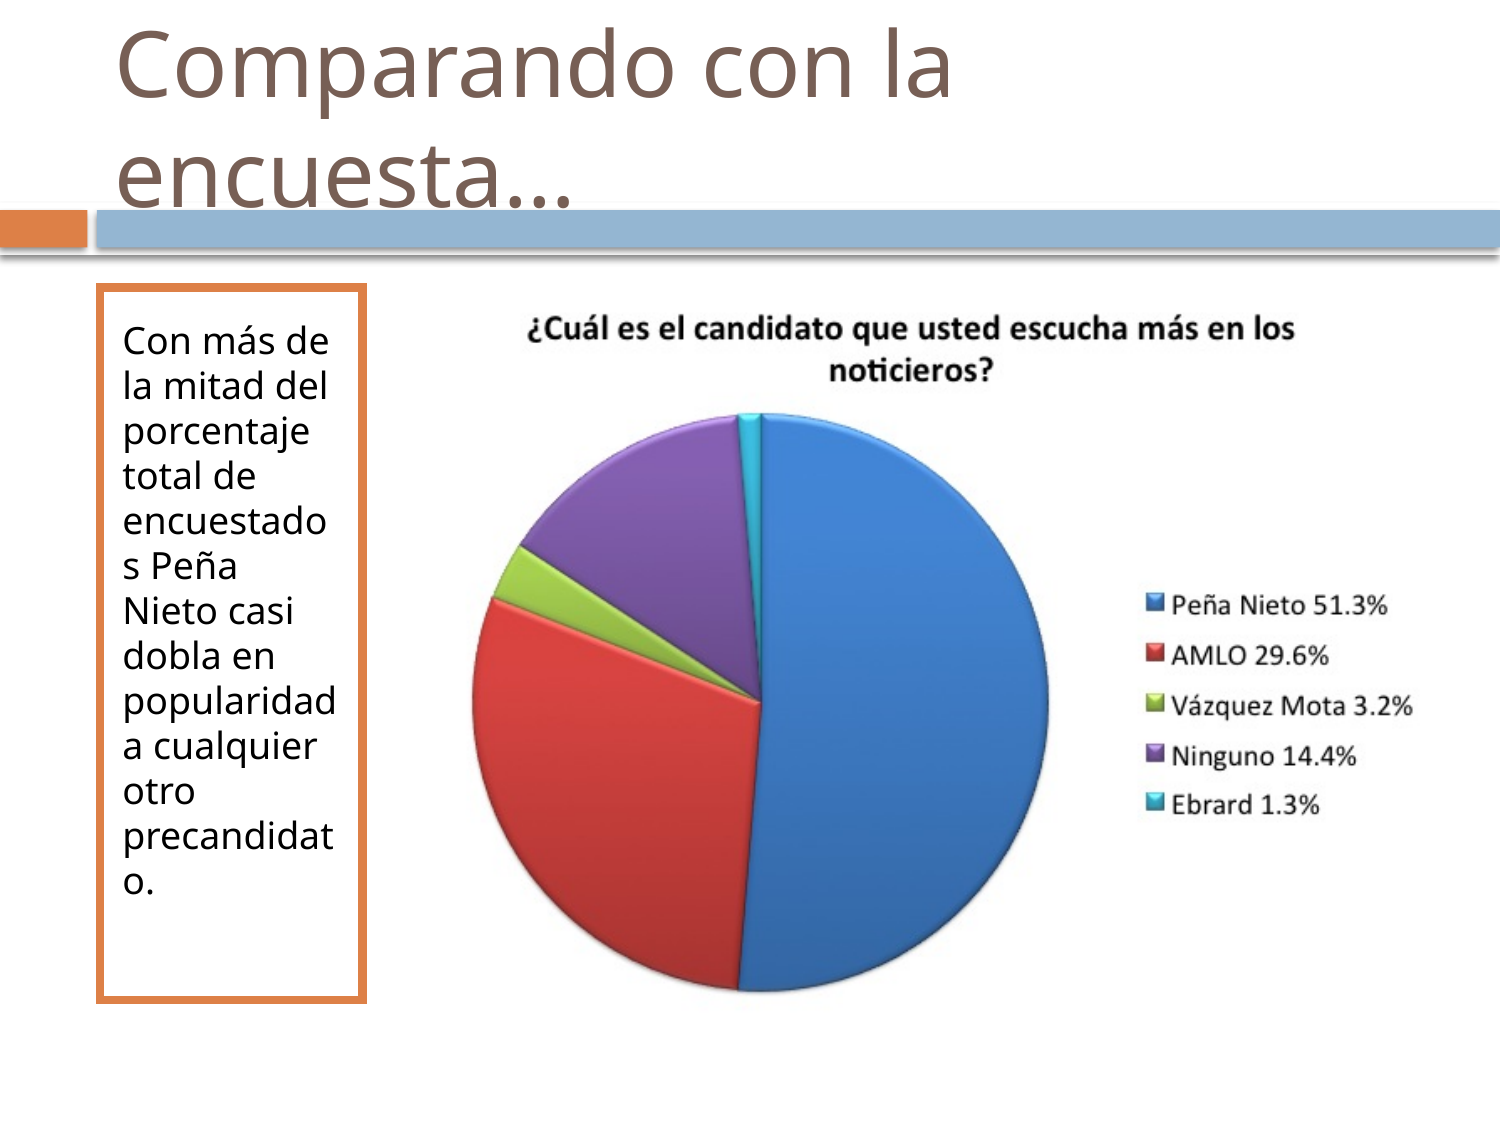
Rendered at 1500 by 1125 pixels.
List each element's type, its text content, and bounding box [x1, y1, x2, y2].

title Comparando con la encuesta… [99, 44, 1425, 188]
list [387, 287, 1438, 1013]
list Con más de la mitad del porcentaje total de encuestados Peña Nieto casi dobla en popularidad a cualquier otro precandidato. [96, 283, 367, 1004]
